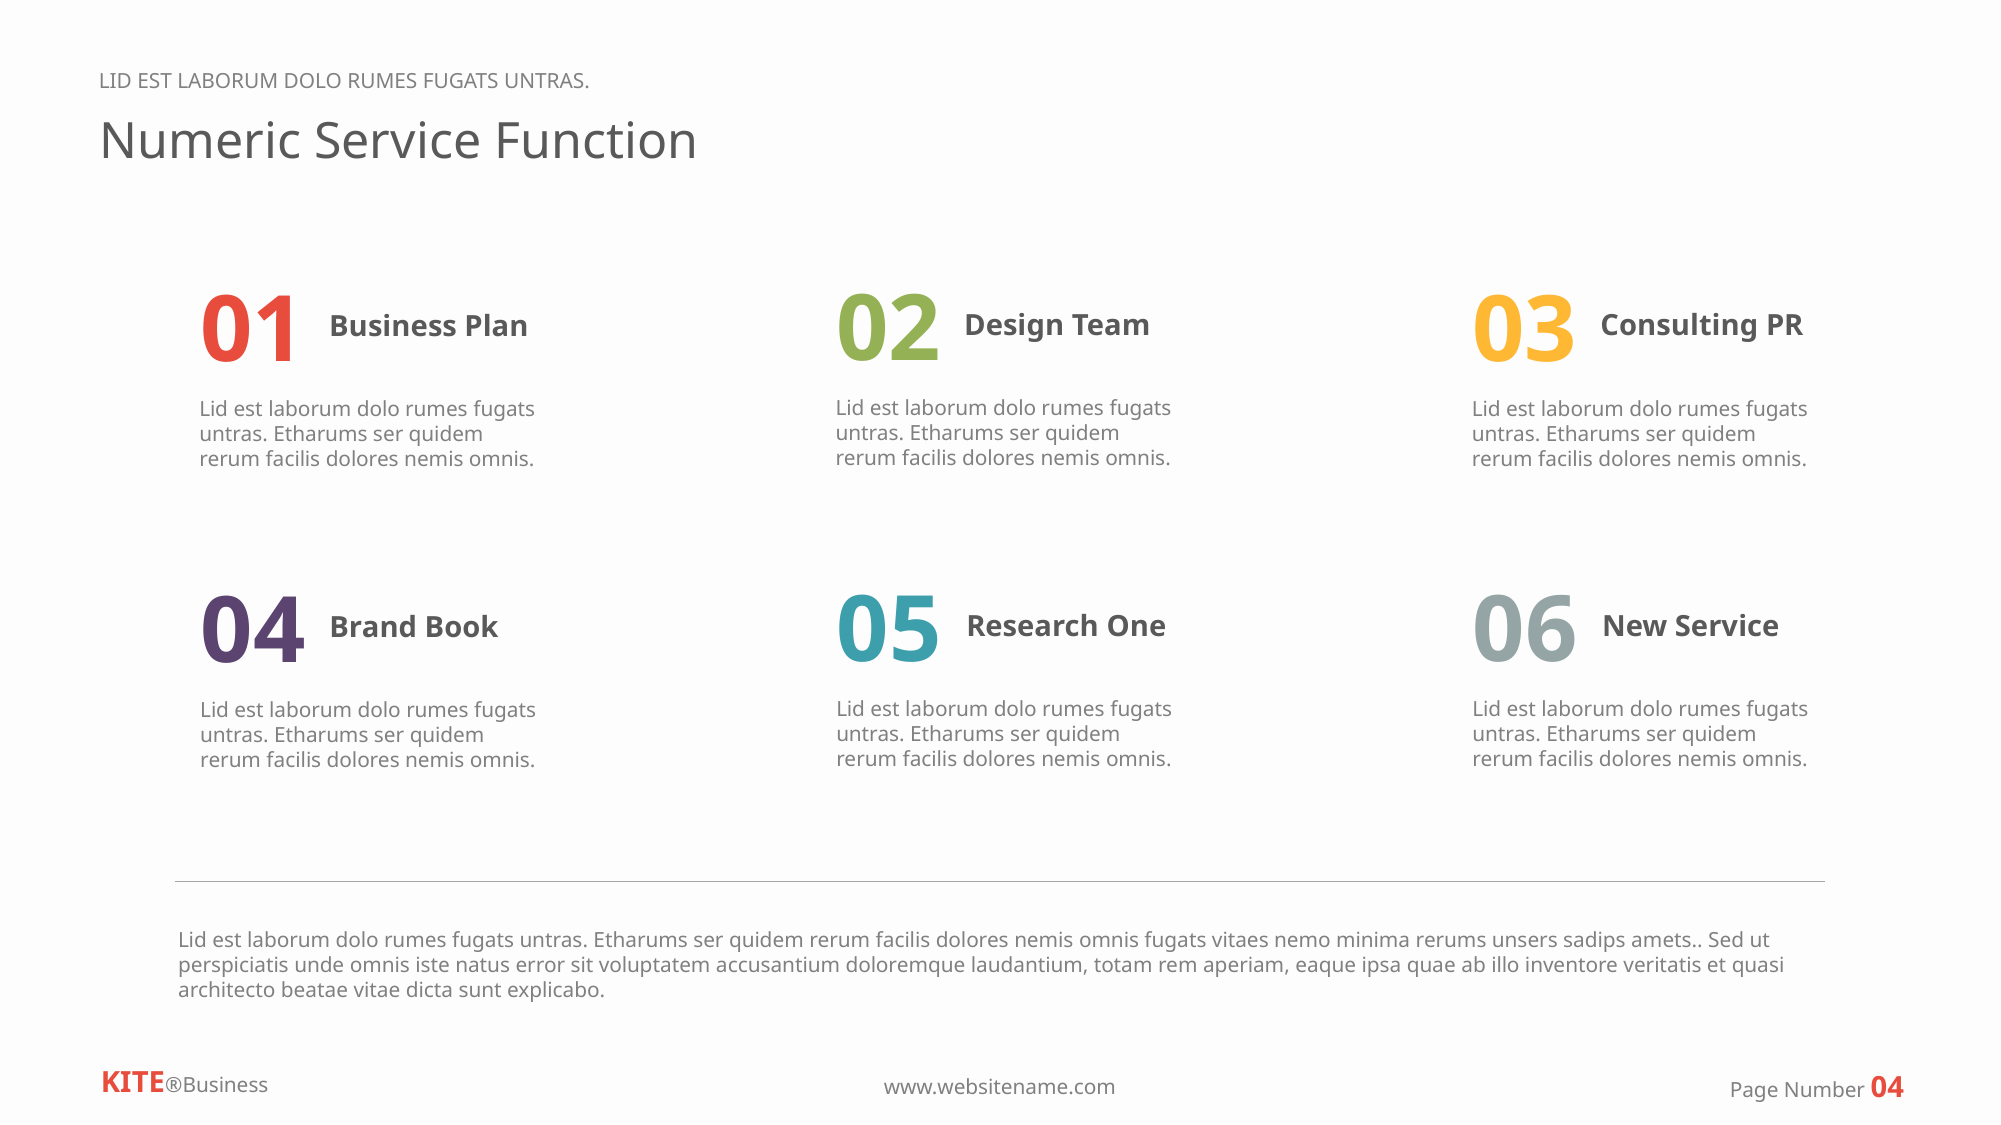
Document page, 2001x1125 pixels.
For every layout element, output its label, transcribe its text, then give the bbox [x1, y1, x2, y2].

text_box Business Plan [314, 299, 544, 350]
text_box 04 [185, 563, 321, 688]
text_box Lid est laborum dolo rumes fugats untras. Etharums ser quidem rerum facilis dolores nemis omnis. [185, 689, 553, 779]
text_box New Service [1587, 600, 1795, 650]
text_box Brand Book [314, 600, 514, 651]
text_box www.websitename.com [869, 1066, 1131, 1107]
text_box Consulting PR [1585, 299, 1819, 349]
text_box 05 [822, 562, 957, 688]
text_box Numeric Service Function [84, 101, 714, 176]
text_box KITE®Business [85, 1056, 284, 1106]
text_box Research One [951, 599, 1182, 650]
text_box Design Team [949, 298, 1166, 349]
text_box 02 [821, 261, 957, 387]
text_box Lid est laborum dolo rumes fugats untras. Etharums ser quidem rerum facilis dolores nemis omnis. [184, 388, 552, 479]
text_box 01 [185, 262, 320, 388]
text_box Page Number 04 [1715, 1061, 1919, 1112]
text_box LID EST LABORUM DOLO RUMES FUGATS UNTRAS. [84, 60, 645, 101]
text_box Lid est laborum dolo rumes fugats untras. Etharums ser quidem rerum facilis dolores nemis omnis. [1457, 688, 1825, 779]
text_box Lid est laborum dolo rumes fugats untras. Etharums ser quidem rerum facilis dolores nemis omnis. [1457, 387, 1825, 478]
text_box 03 [1457, 261, 1593, 387]
text_box Lid est laborum dolo rumes fugats untras. Etharums ser quidem rerum facilis dolores nemis omnis. [820, 387, 1189, 478]
text_box Lid est laborum dolo rumes fugats untras. Etharums ser quidem rerum facilis dolores nemis omnis. [821, 688, 1189, 779]
text_box 06 [1458, 562, 1593, 688]
text_box Lid est laborum dolo rumes fugats untras. Etharums ser quidem rerum facilis dolores nemis omnis fugats vitaes nemo minima rerums unsers sadips amets.. Sed ut perspiciatis unde omnis iste natus error sit voluptatem accusantium doloremque laudantium, totam rem aperiam, eaque ipsa quae ab illo inventore veritatis et quasi architecto beatae vitae dicta sunt explicabo. [163, 919, 1825, 1010]
